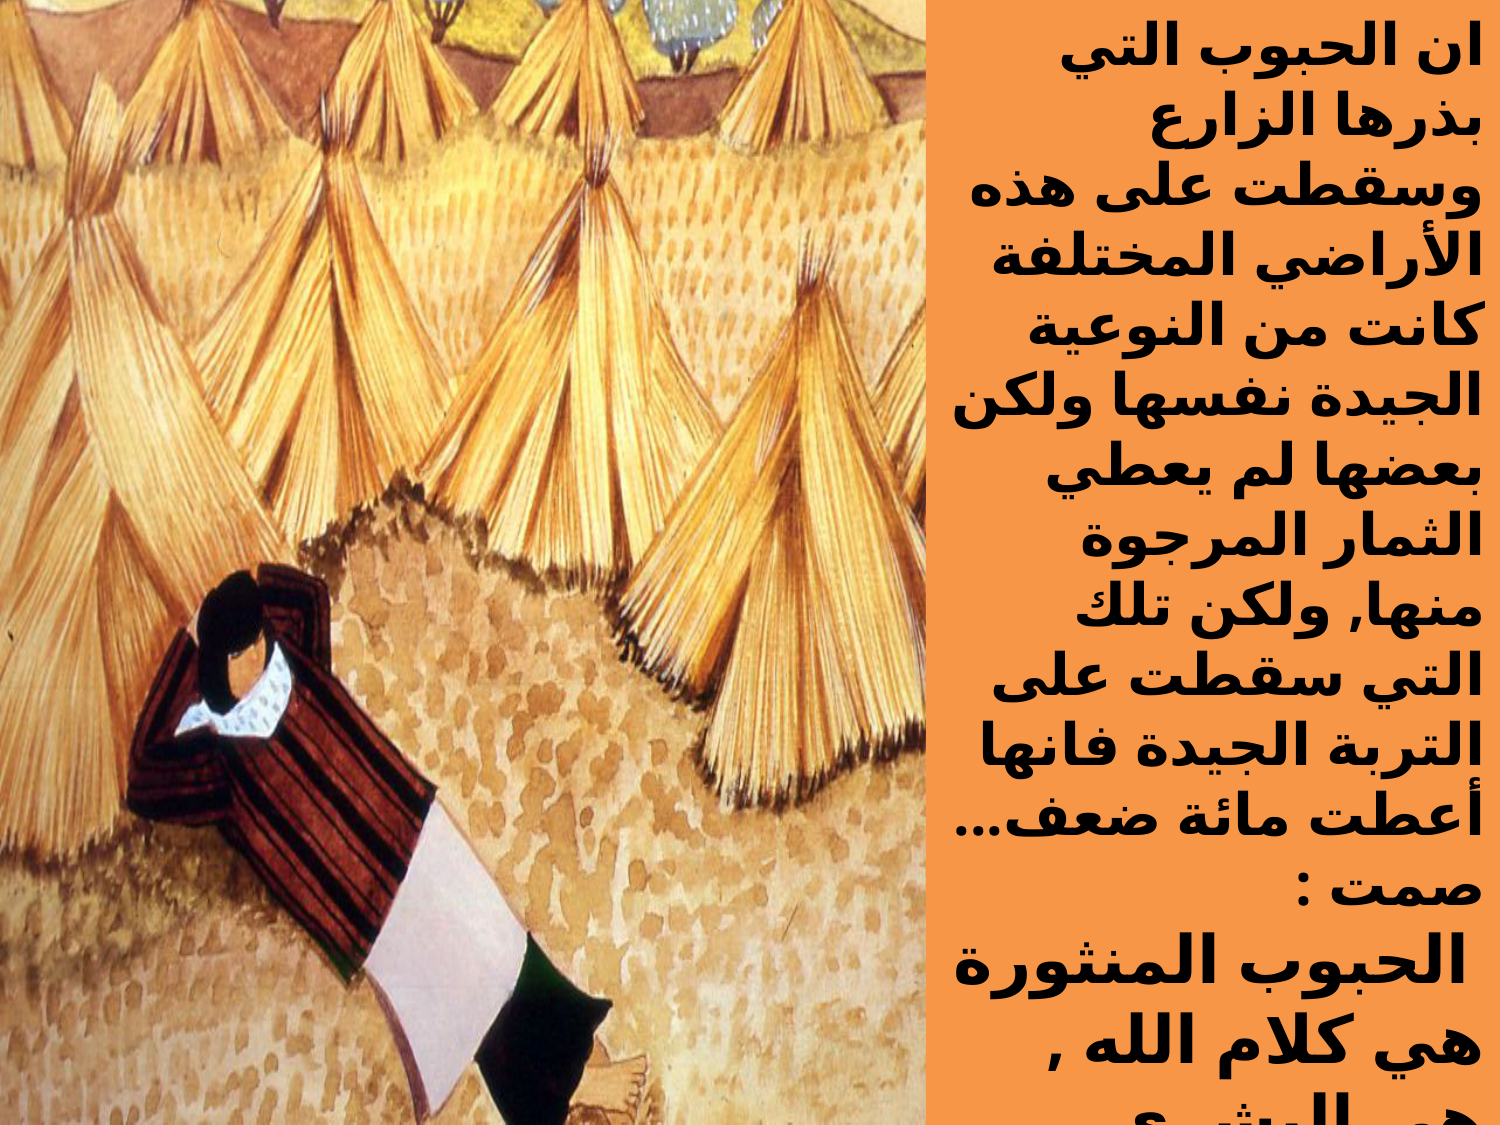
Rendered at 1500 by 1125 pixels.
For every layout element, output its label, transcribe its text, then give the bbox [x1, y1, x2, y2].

text_box ان الحبوب التي بذرها الزارع وسقطت على هذه الأراضي المختلفة كانت من النوعية الجيدة نفسها ولكن بعضها لم يعطي الثمار المرجوة منها, ولكن تلك التي سقطت على التربة الجيدة فانها أعطت مائة ضعف... صمت : الحبوب المنثورة هي كلام الله , هي البشرى الحسنة التي أعطانا اياها يسوع , وأولئك الذين يستقبلونها يعملون الكثير من الأعمال الصالحة. [928, 0, 1500, 1125]
picture [0, 0, 927, 1125]
